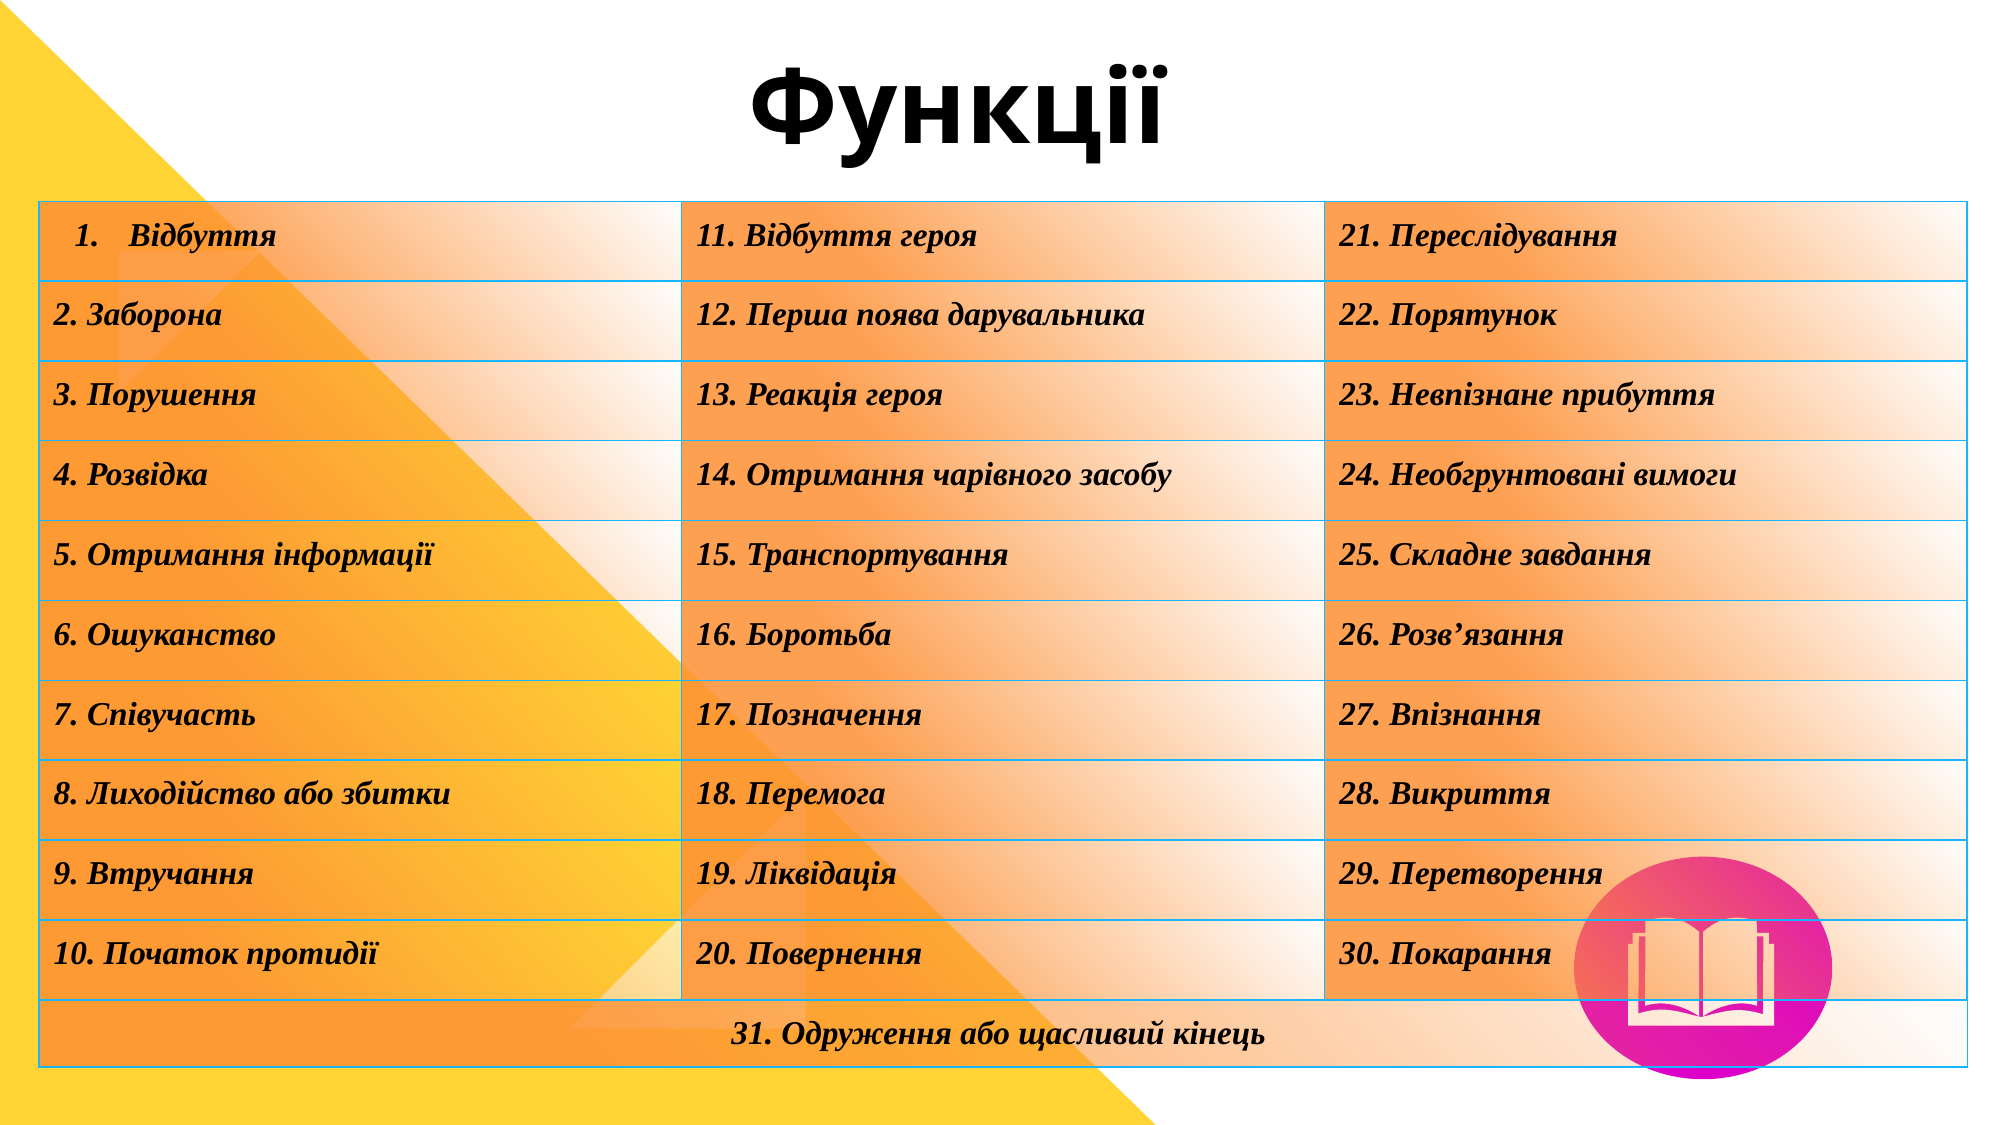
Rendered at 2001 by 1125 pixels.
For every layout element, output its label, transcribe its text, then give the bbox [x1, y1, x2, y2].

text_box [1646, 1068, 1760, 1080]
table_cell 25. Складне завдання [1325, 521, 1966, 600]
table_cell 7. Співучасть [40, 681, 681, 759]
table_cell 18. Перемога [682, 761, 1324, 839]
table_cell 17. Позначення [682, 681, 1324, 759]
table_cell 2. Заборона [40, 282, 681, 360]
table_cell 27. Впізнання [1325, 681, 1966, 759]
table_cell 13. Реакція героя [682, 362, 1324, 440]
table_header 11. Відбуття героя [682, 202, 1324, 280]
table_cell 14. Отримання чарівного засобу [682, 441, 1324, 520]
table_cell 9. Втручання [40, 841, 681, 919]
table_cell 23. Невпізнане прибуття [1325, 362, 1966, 440]
table_cell 19. Ліквідація [682, 841, 1324, 919]
table_cell 10. Початок протидії [40, 921, 681, 999]
table_cell 16. Боротьба [682, 601, 1324, 680]
table_cell 4. Розвідка [40, 441, 681, 520]
text_box Функції [527, 24, 1415, 156]
table_cell 8. Лиходійство або збитки [40, 761, 681, 839]
table_header 31. Одруження або щасливий кінець [40, 1001, 1967, 1066]
table_cell 12. Перша поява дарувальника [682, 282, 1324, 360]
table_cell 22. Порятунок [1325, 282, 1966, 360]
table_cell 24. Необгрунтовані вимоги [1325, 441, 1966, 520]
table_cell 26. Розв’язання [1325, 601, 1966, 680]
table_cell 6. Ошуканство [40, 601, 681, 680]
table_cell 29. Перетворення [1325, 841, 1966, 919]
table_cell 3. Порушення [40, 362, 681, 440]
table_cell 28. Викриття [1325, 761, 1966, 839]
table_cell 15. Транспортування [682, 521, 1324, 600]
table_cell 5. Отримання інформації [40, 521, 681, 600]
table_header 21. Переслідування [1325, 202, 1966, 280]
table_cell 20. Повернення [682, 921, 1324, 999]
table_cell 30. Покарання [1325, 921, 1966, 999]
table_header Відбуття [40, 202, 681, 280]
